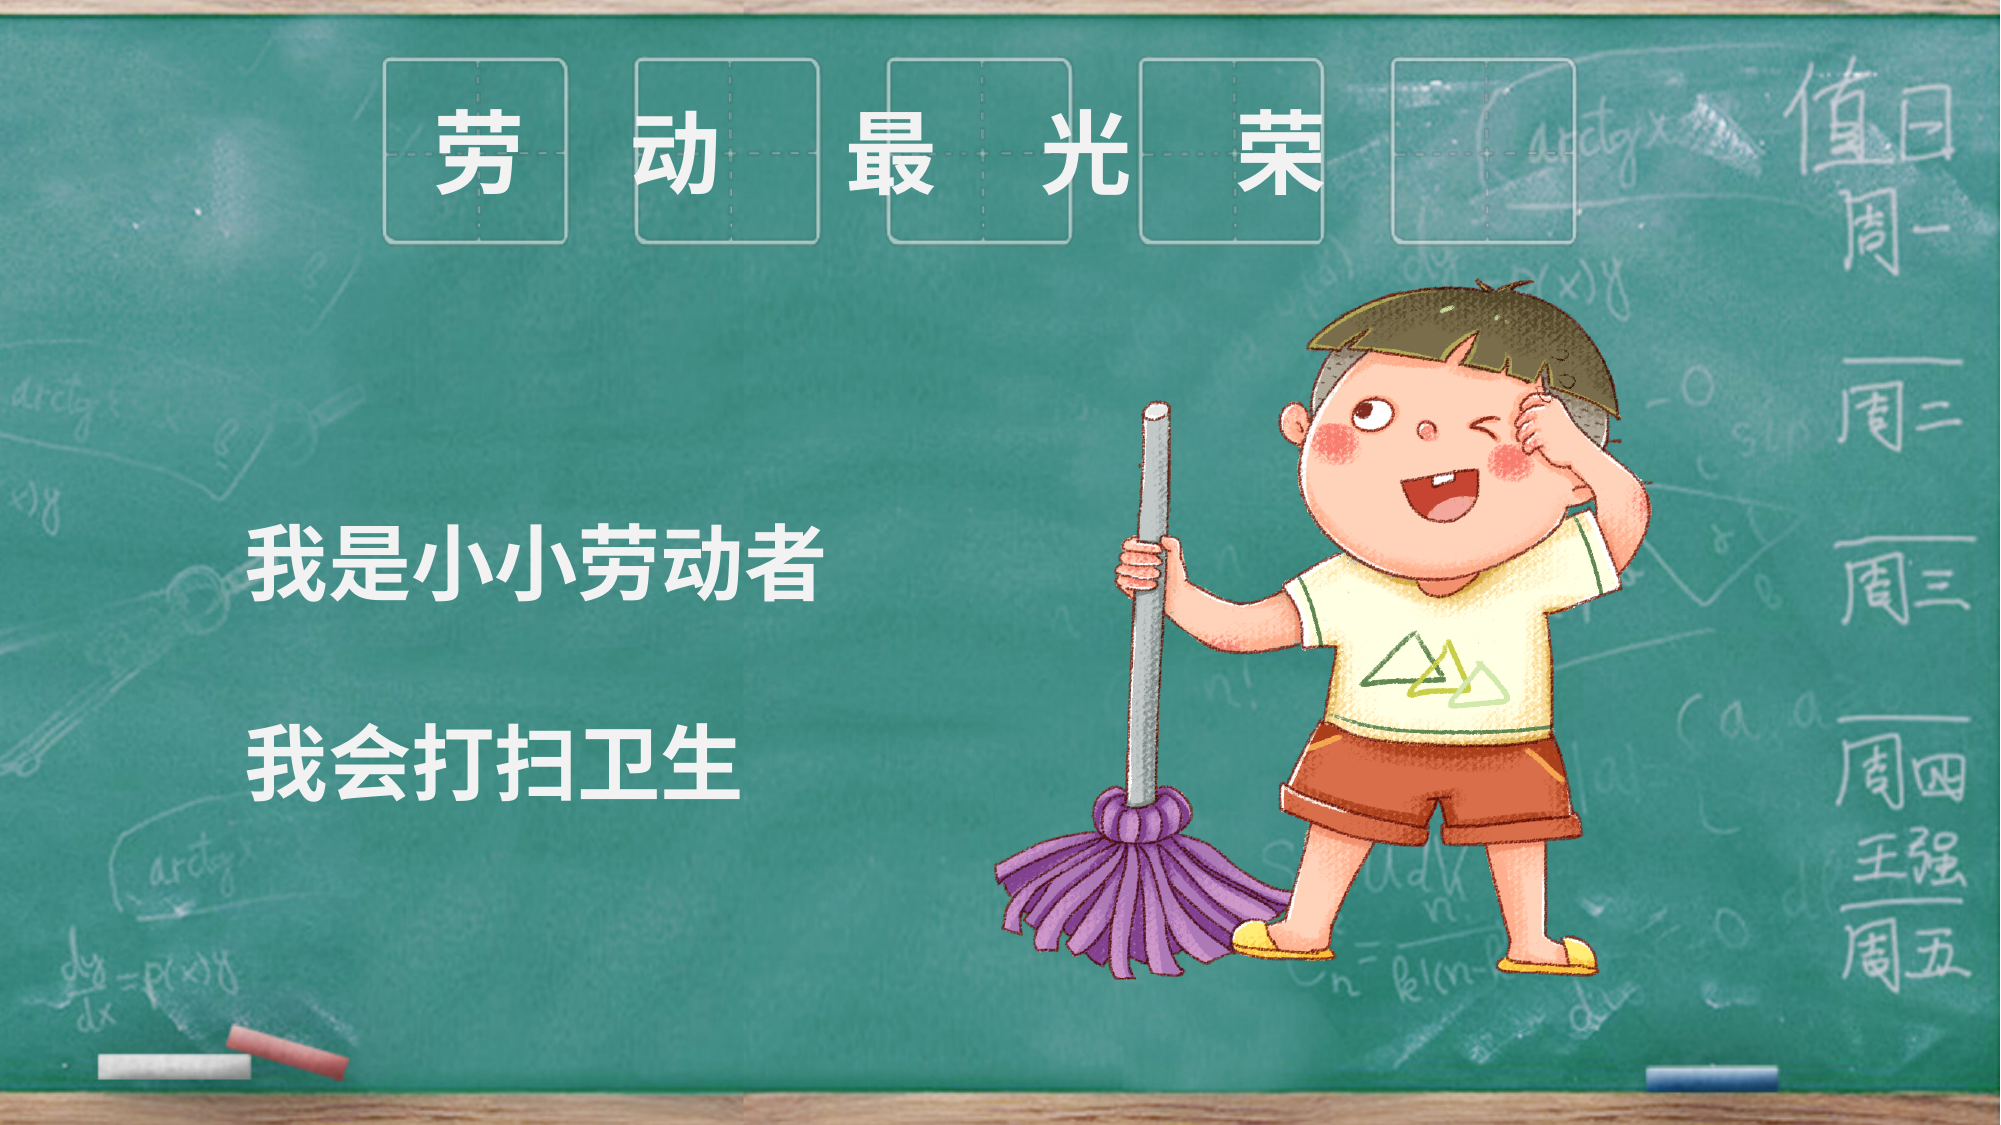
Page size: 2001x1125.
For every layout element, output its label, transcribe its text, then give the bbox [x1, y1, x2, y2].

picture [0, 0, 2000, 1125]
text_box 我是小小劳动者 我会打扫卫生 [229, 395, 967, 828]
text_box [380, 56, 1683, 247]
